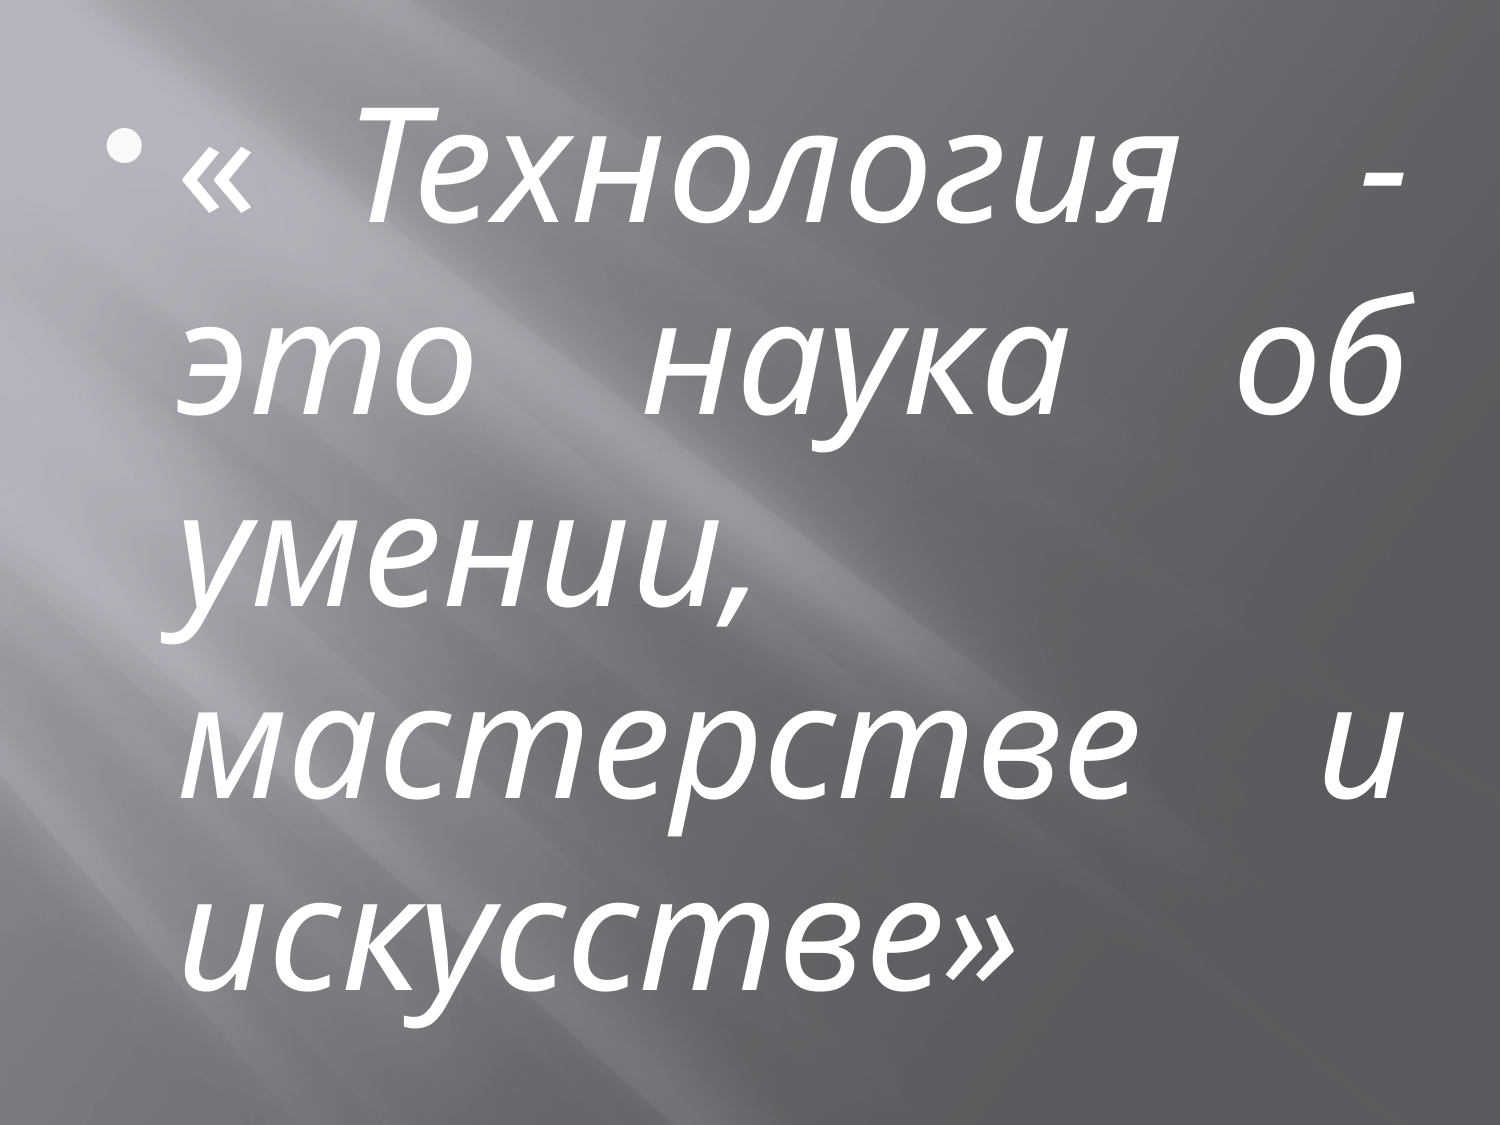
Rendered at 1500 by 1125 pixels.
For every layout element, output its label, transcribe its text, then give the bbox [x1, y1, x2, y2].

list « Технология - это наука об умении, мастерстве и искусстве» [75, 54, 1425, 1035]
